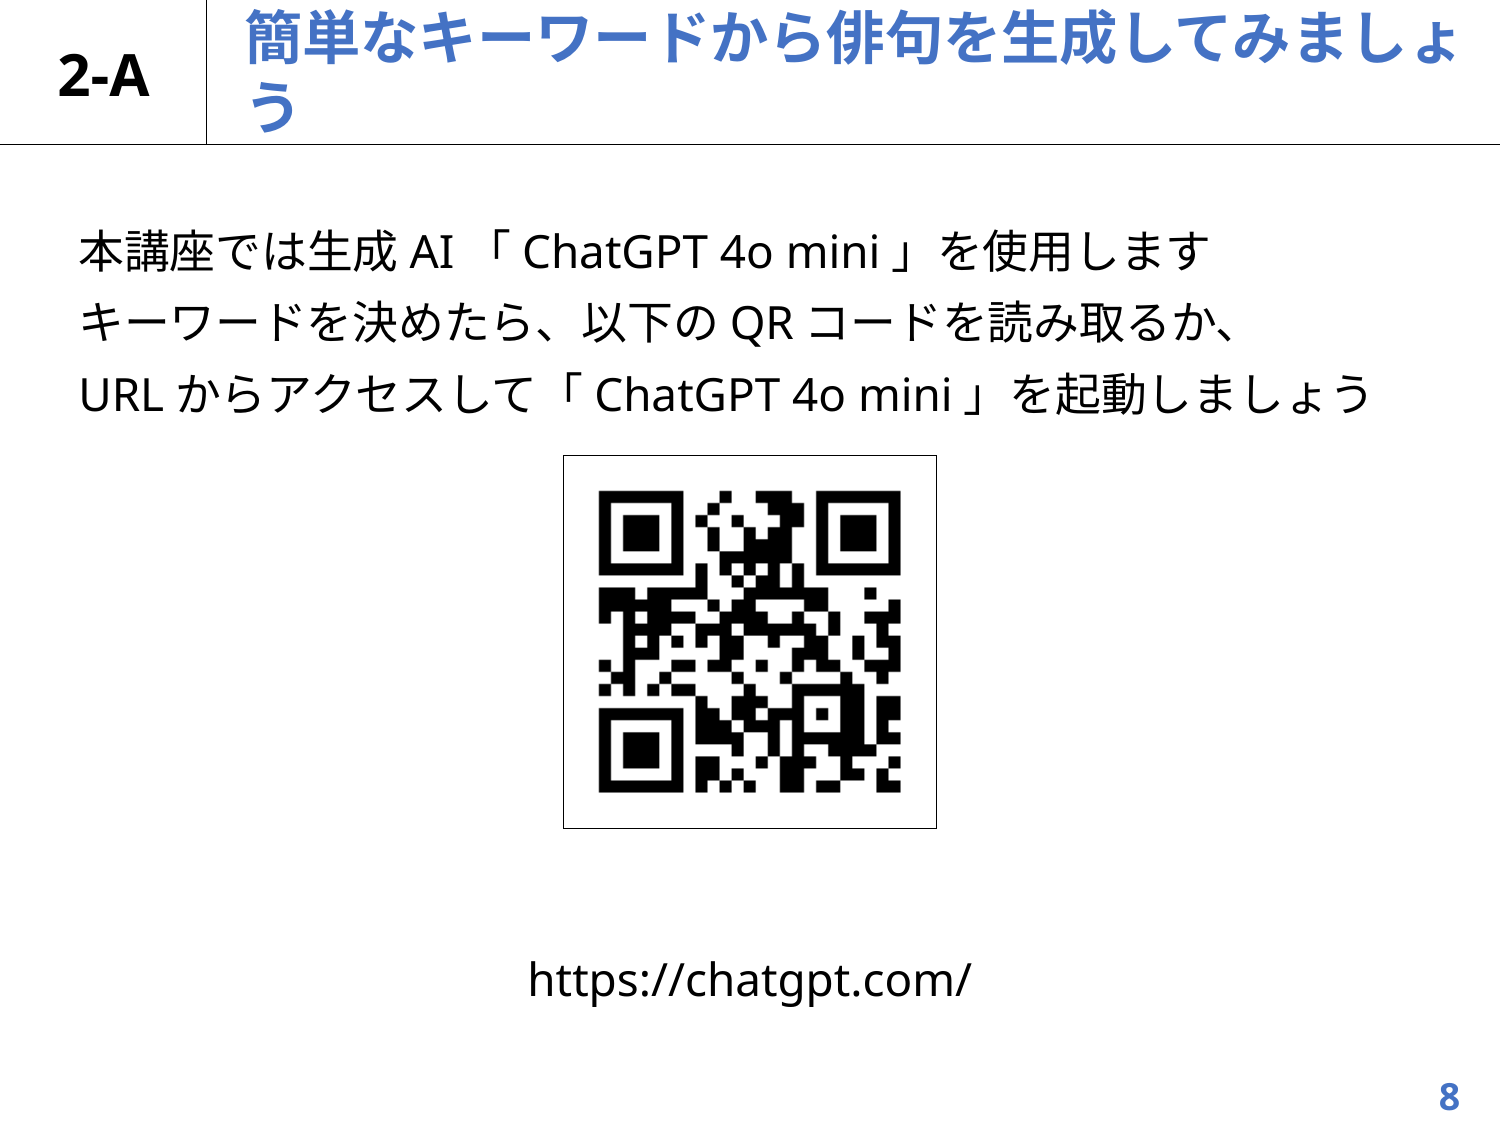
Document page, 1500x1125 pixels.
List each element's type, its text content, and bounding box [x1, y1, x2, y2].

text_box 簡単なキーワードから俳句を生成してみましょう [230, 0, 1500, 158]
text_box 本講座では生成AI「ChatGPT 4o mini」を使用します キーワードを決めたら、以下のQRコードを読み取るか、 URLからアクセスして「ChatGPT 4o mini」を起動しましょう [63, 198, 1437, 270]
picture [563, 455, 937, 829]
title 2-A [0, 0, 207, 147]
text_box https://chatgpt.com/ [63, 926, 1437, 999]
text_box 8 [1402, 1065, 1497, 1125]
